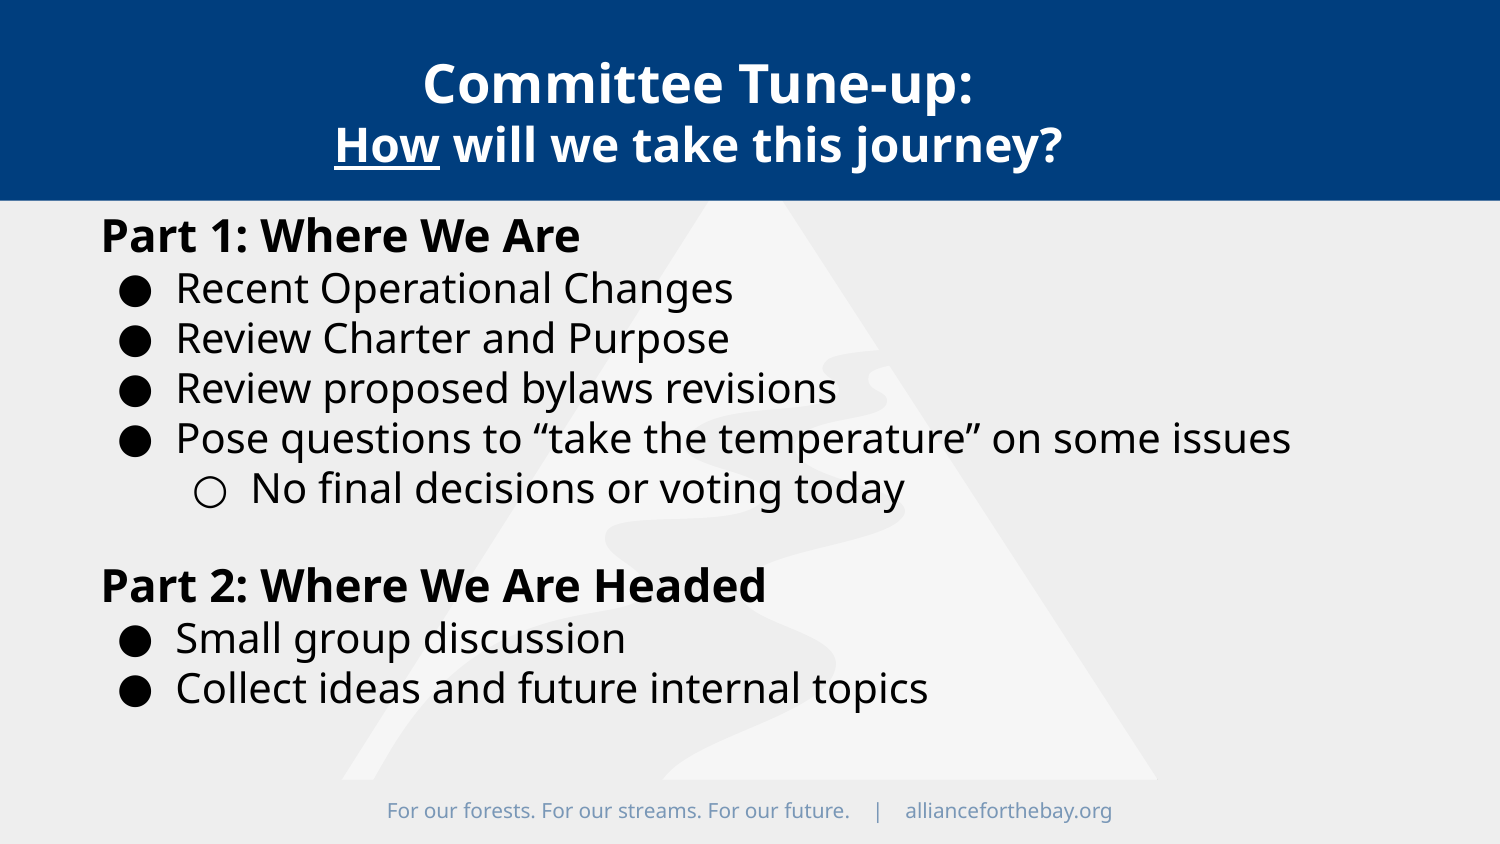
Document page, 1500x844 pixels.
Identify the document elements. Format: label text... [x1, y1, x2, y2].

text_box [0, 0, 1500, 201]
text_box Committee Tune-up: How will we take this journey? [92, 42, 1305, 161]
text_box Part 1: Where We Are Recent Operational Changes Review Charter and Purpose Review proposed bylaws revisions Pose questions to “take the temperature” on some issues No final decisions or voting today Part 2: Where We Are Headed Small group discussion Collect ideas and future internal topics [92, 161, 1408, 757]
